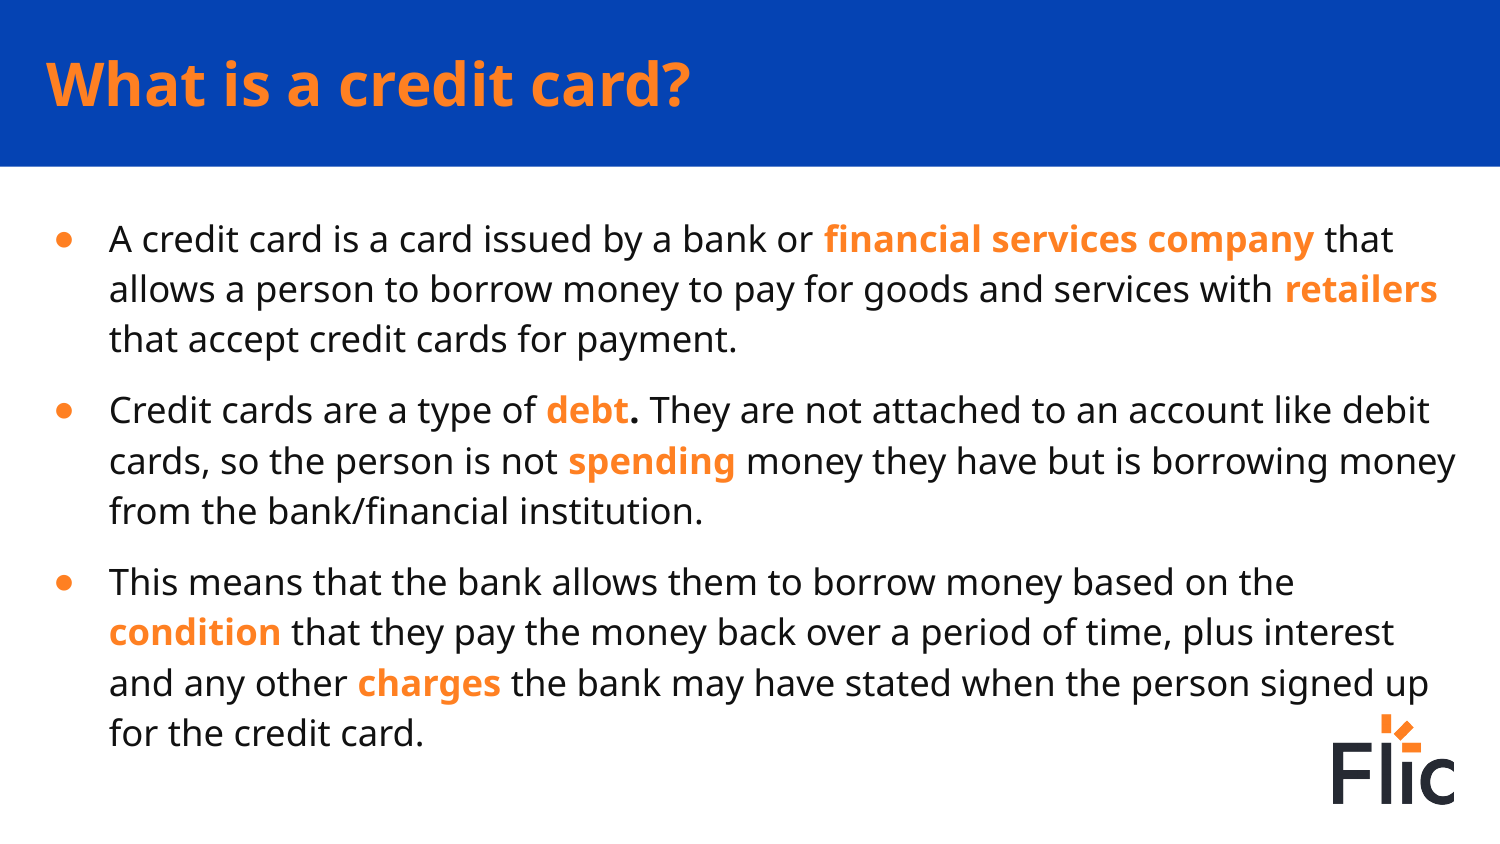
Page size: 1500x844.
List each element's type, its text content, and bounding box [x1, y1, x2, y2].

text_box A credit card is a card issued by a bank or financial services company that allows a person to borrow money to pay for goods and services with retailers that accept credit cards for payment. Credit cards are a type of debt. They are not attached to an account like debit cards, so the person is not spending money they have but is borrowing money from the bank/financial institution. This means that the bank allows them to borrow money based on the condition that they pay the money back over a period of time, plus interest and any other charges the bank may have stated when the person signed up for the credit card. [18, 194, 1481, 825]
title What is a credit card? [31, 39, 1300, 125]
